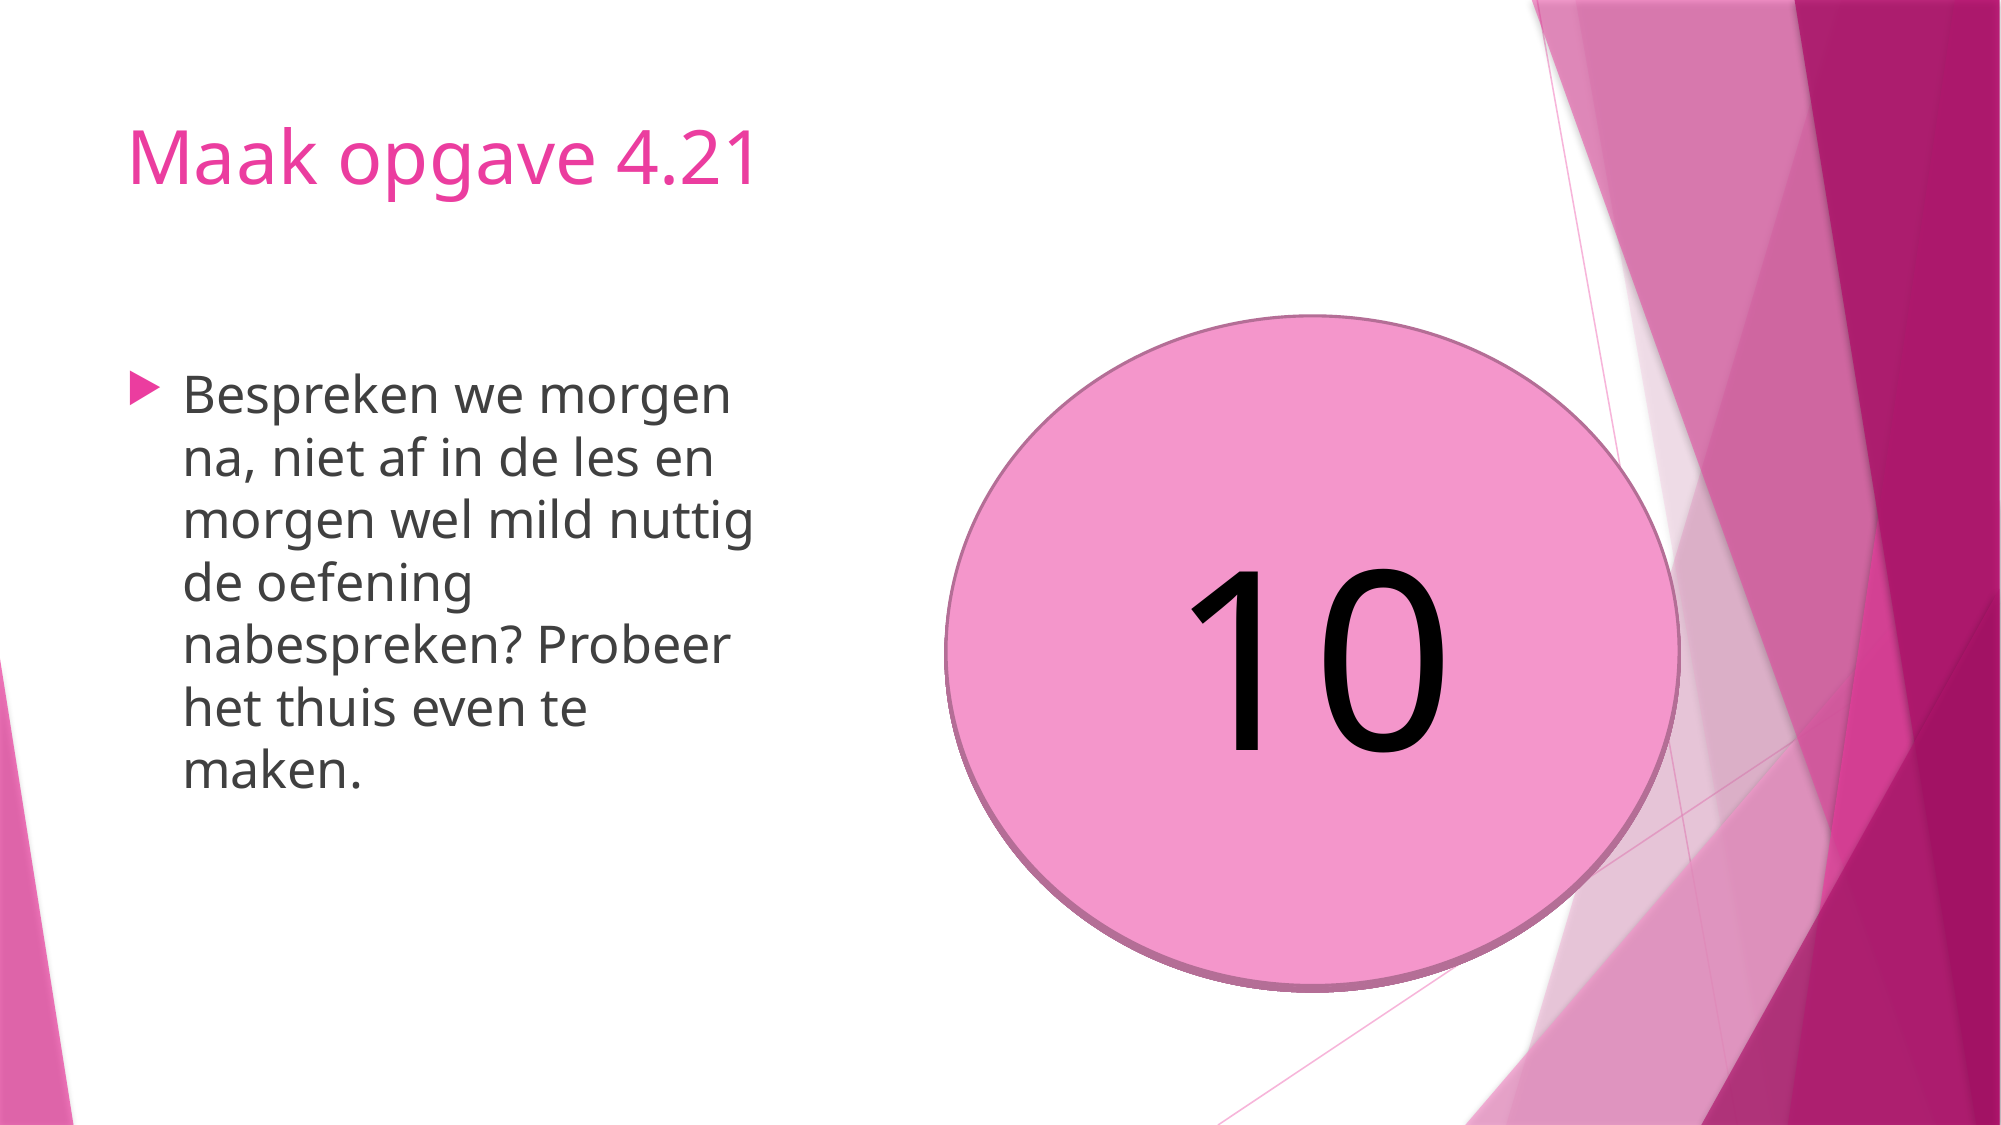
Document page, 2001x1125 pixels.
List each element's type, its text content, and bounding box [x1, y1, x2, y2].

list Bespreken we morgen na, niet af in de les en morgen wel mild nuttig de oefening nabespreken? Probeer het thuis even te maken. [111, 354, 774, 992]
text_box 9 [958, 742, 1668, 990]
text_box 10 [944, 314, 1681, 988]
text_box 7 [961, 748, 1667, 993]
title Maak opgave 4.21 [111, 101, 1522, 319]
